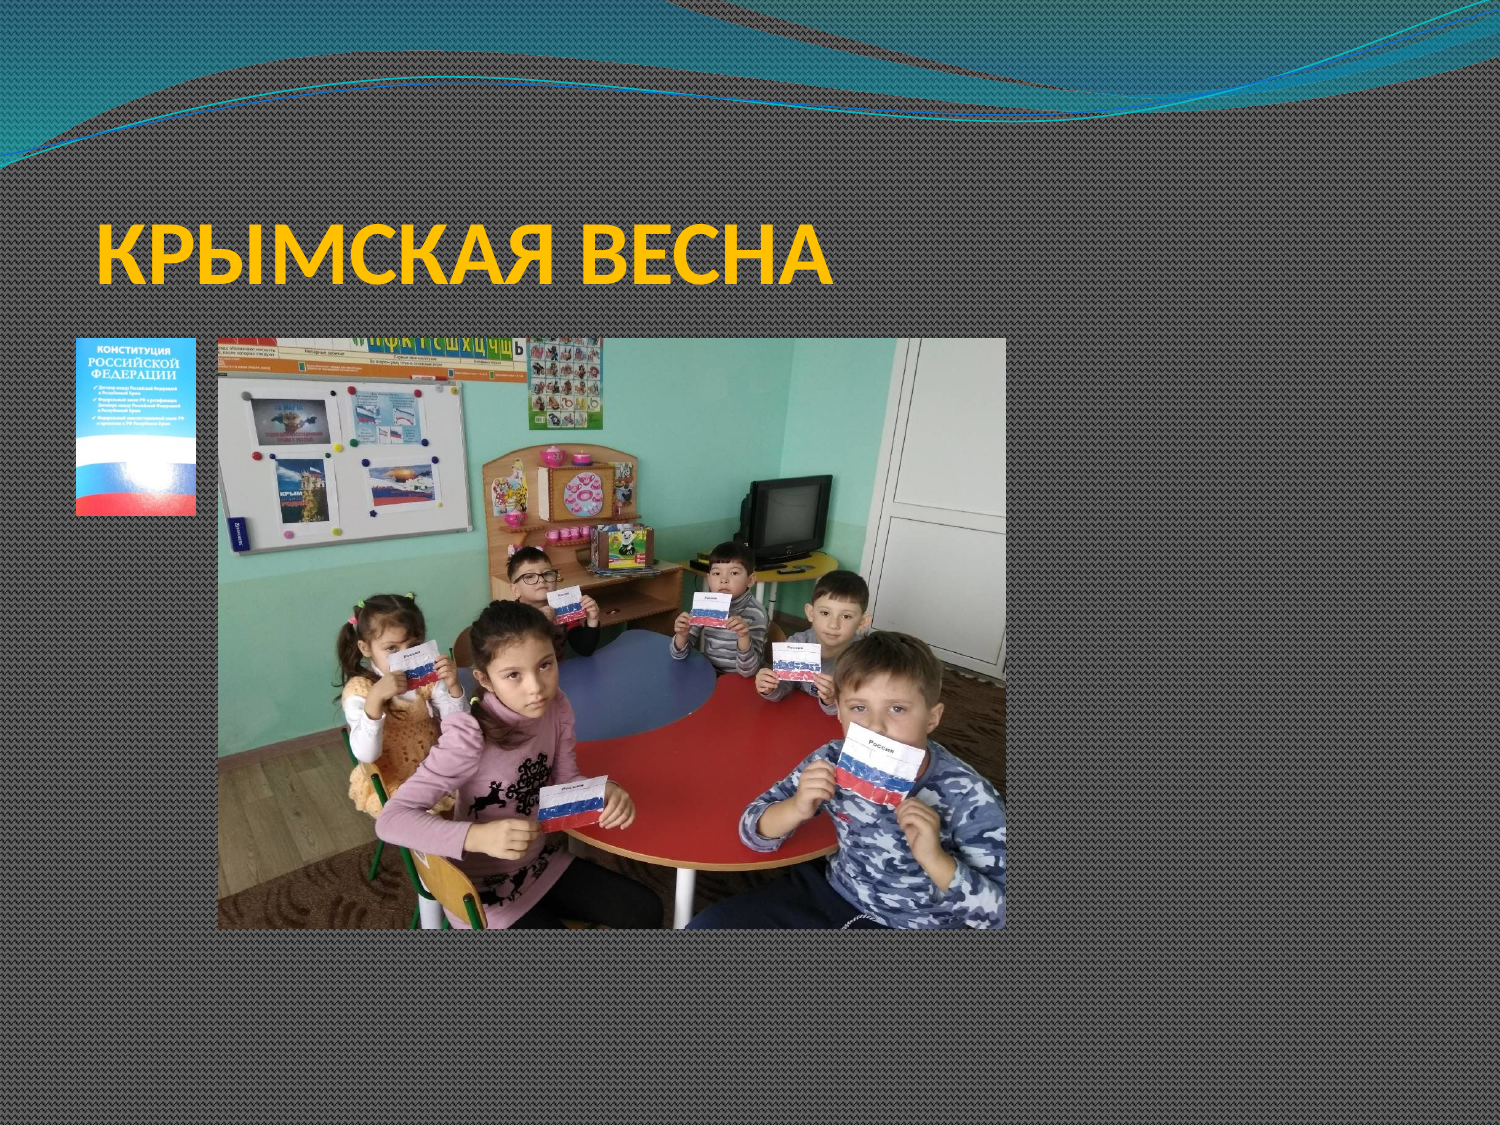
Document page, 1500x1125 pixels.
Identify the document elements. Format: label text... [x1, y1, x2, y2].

picture [76, 337, 196, 516]
title КРЫМСКАЯ ВЕСНА [75, 115, 1425, 303]
picture [218, 337, 1007, 929]
list 1 [75, 317, 1425, 1038]
